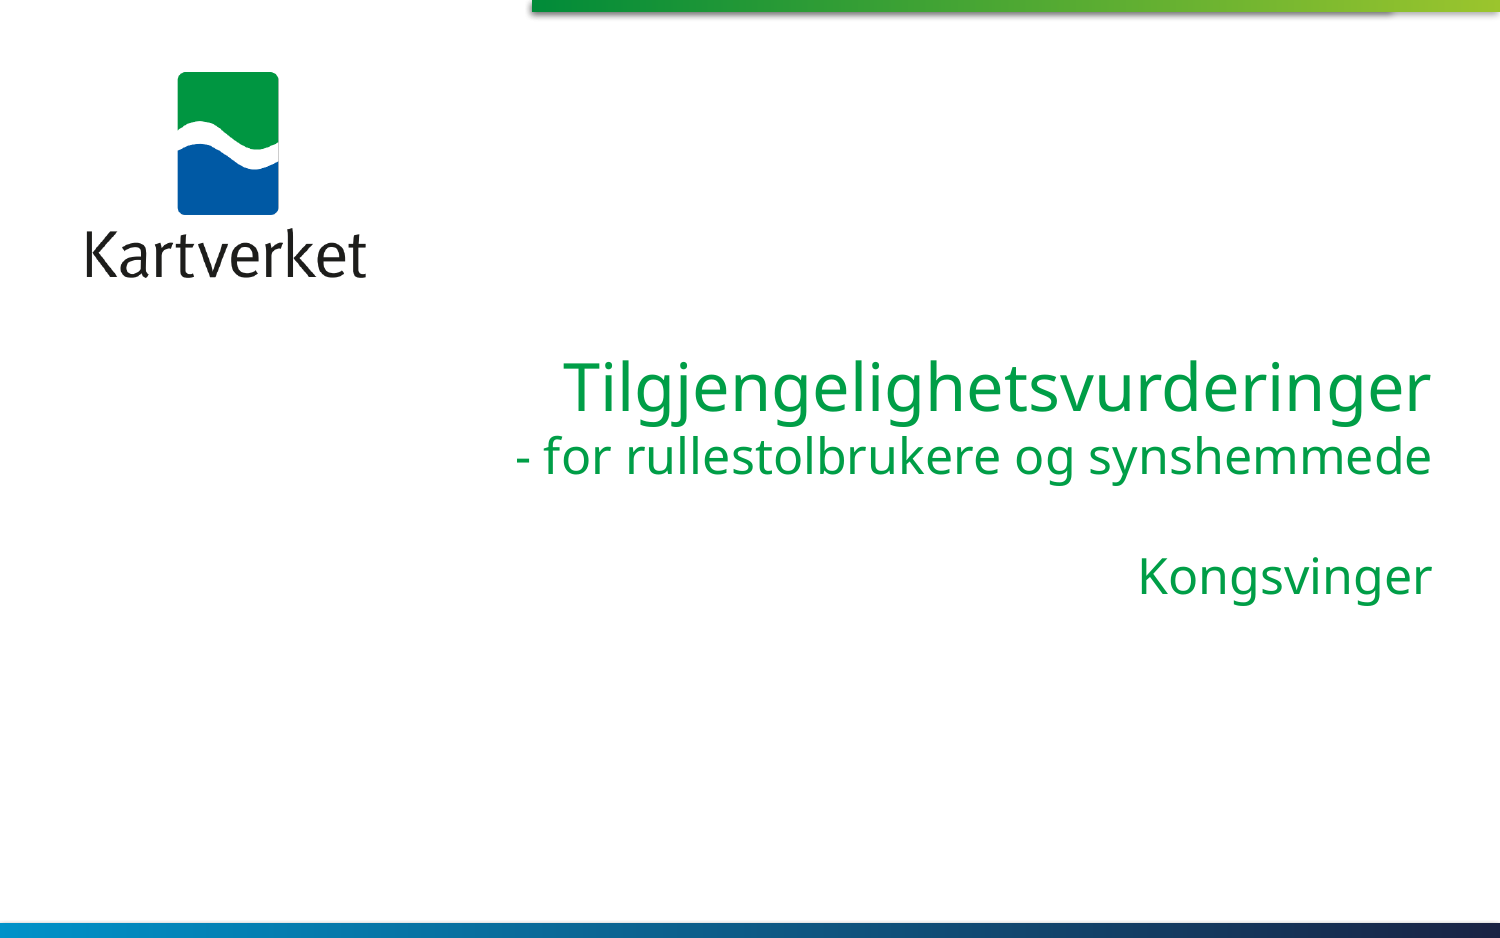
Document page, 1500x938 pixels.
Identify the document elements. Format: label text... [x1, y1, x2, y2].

text_box Tilgjengelighetsvurderinger - for rullestolbrukere og synshemmede Kongsvinger [66, 337, 1449, 613]
